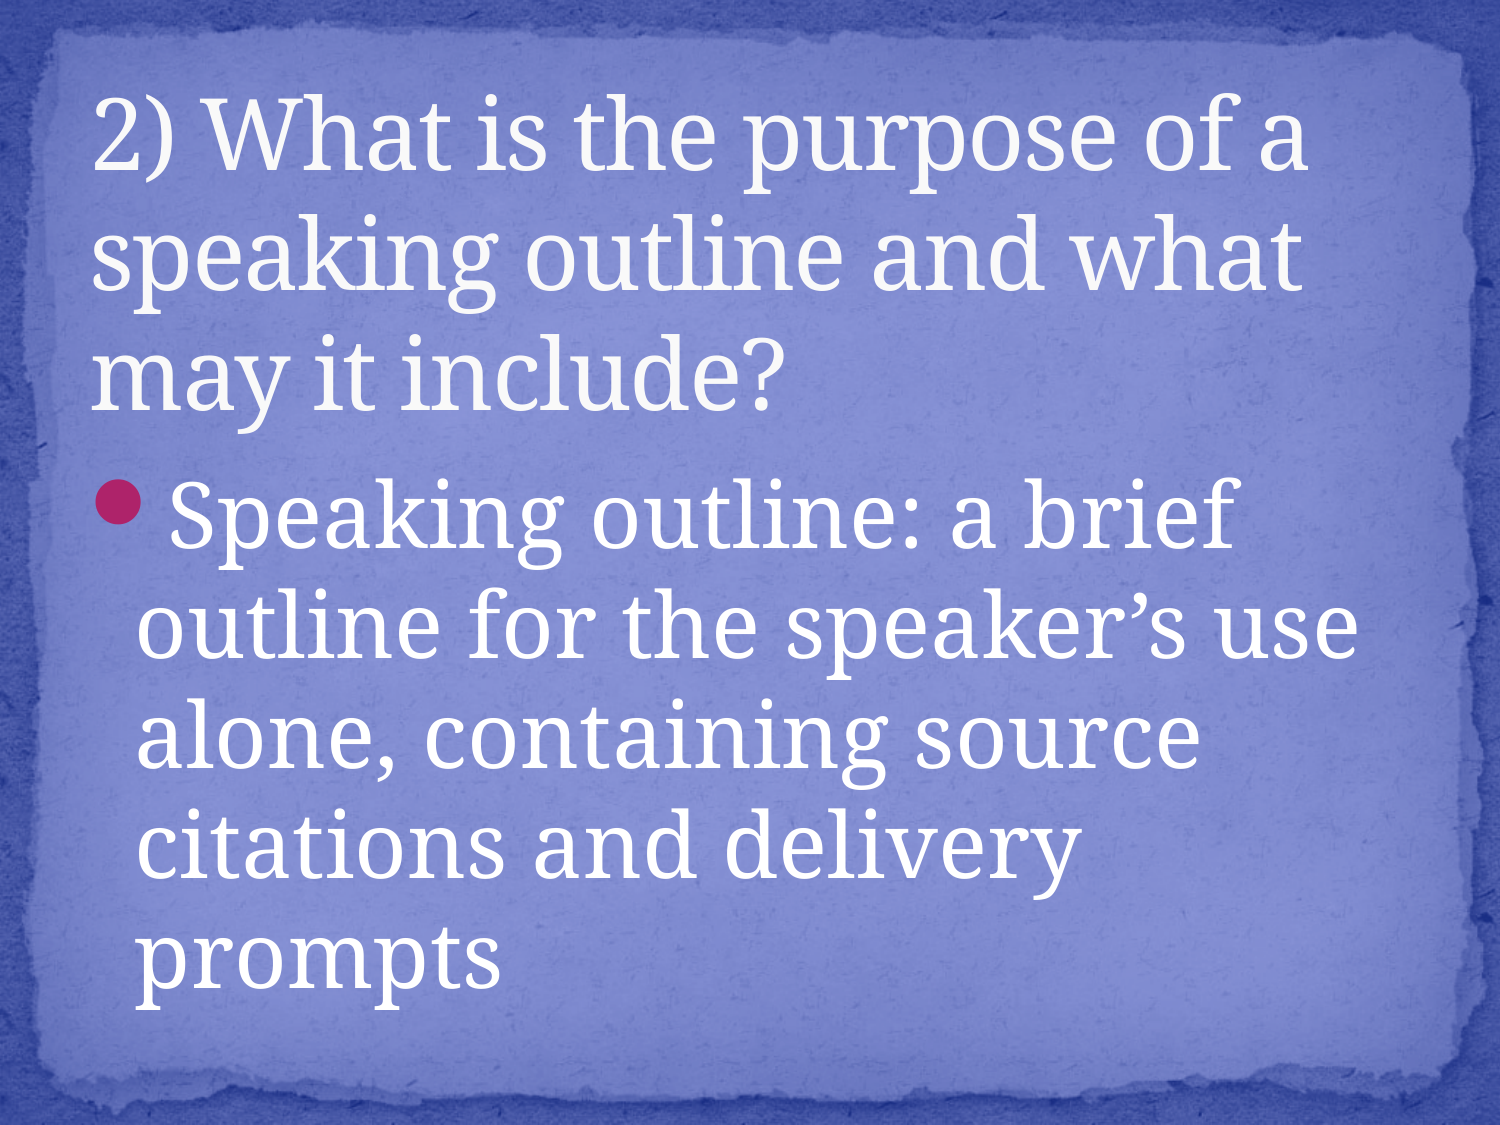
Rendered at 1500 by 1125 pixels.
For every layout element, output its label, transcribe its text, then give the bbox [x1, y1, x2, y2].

title 2) What is the purpose of a speaking outline and what may it include? [74, 45, 1425, 438]
list Speaking outline: a brief outline for the speaker’s use alone, containing source citations and delivery prompts [75, 450, 1425, 1005]
